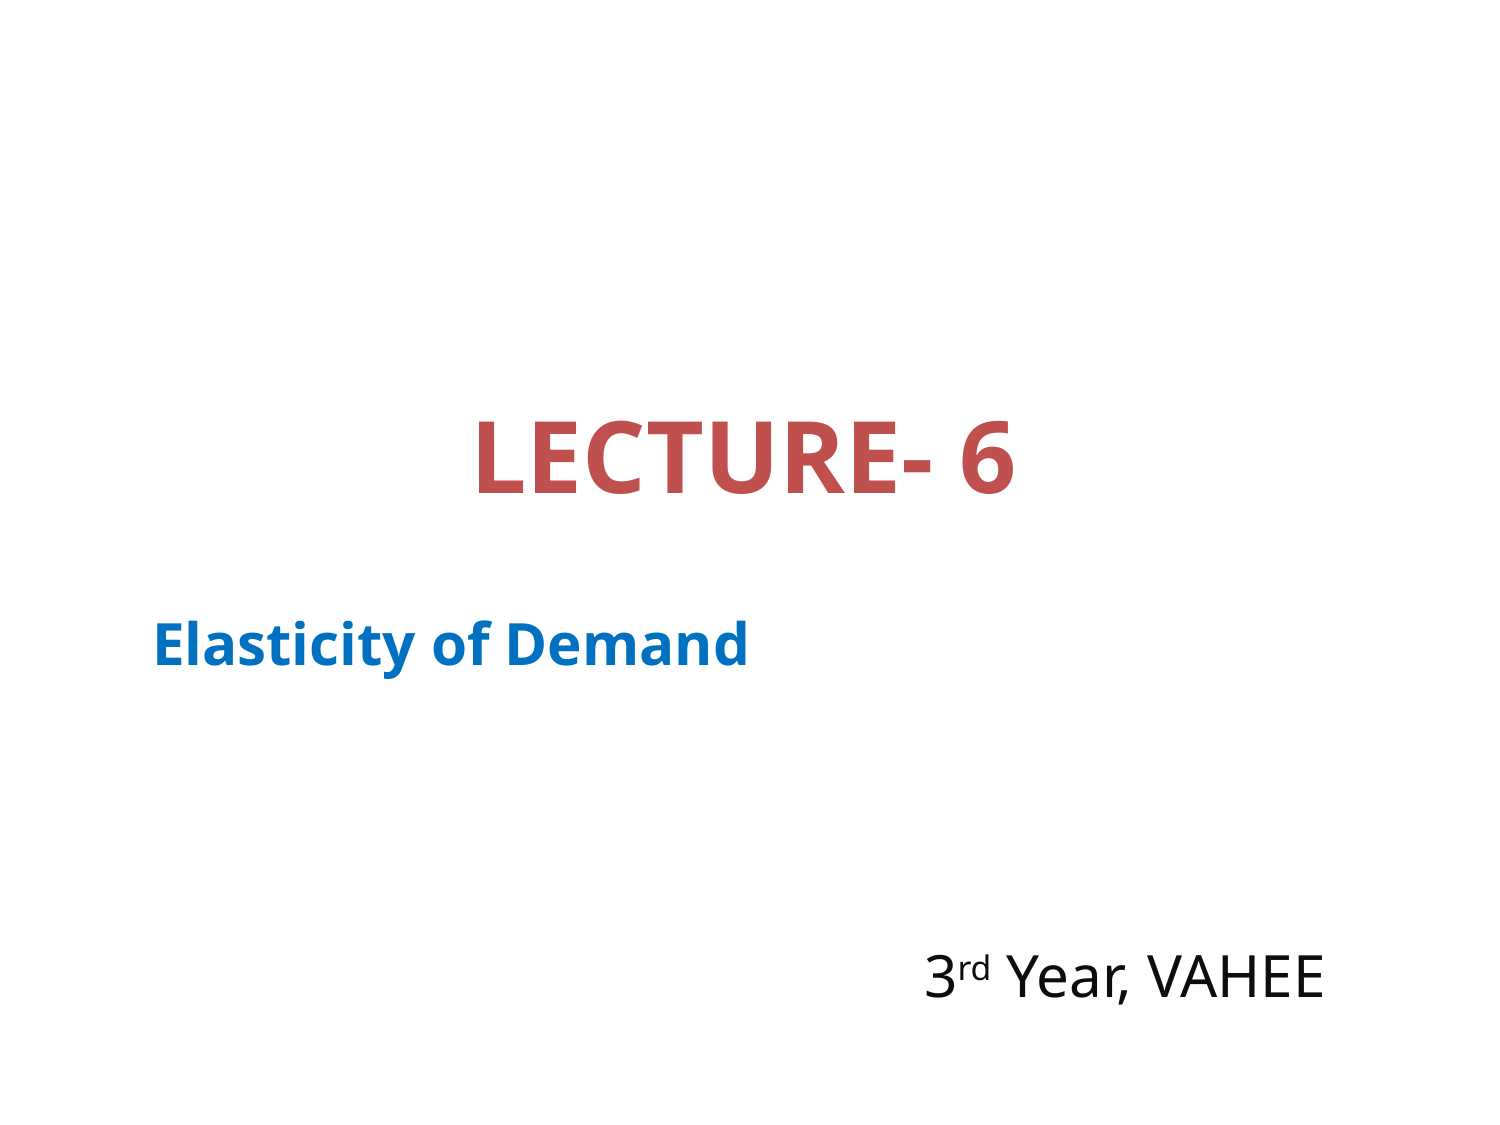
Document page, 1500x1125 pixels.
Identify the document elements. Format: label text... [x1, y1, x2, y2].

subtitle 3rd Year, VAHEE [699, 849, 1500, 1038]
title LECTURE- 6 [50, 174, 1438, 613]
text_box Elasticity of Demand [137, 600, 1376, 685]
